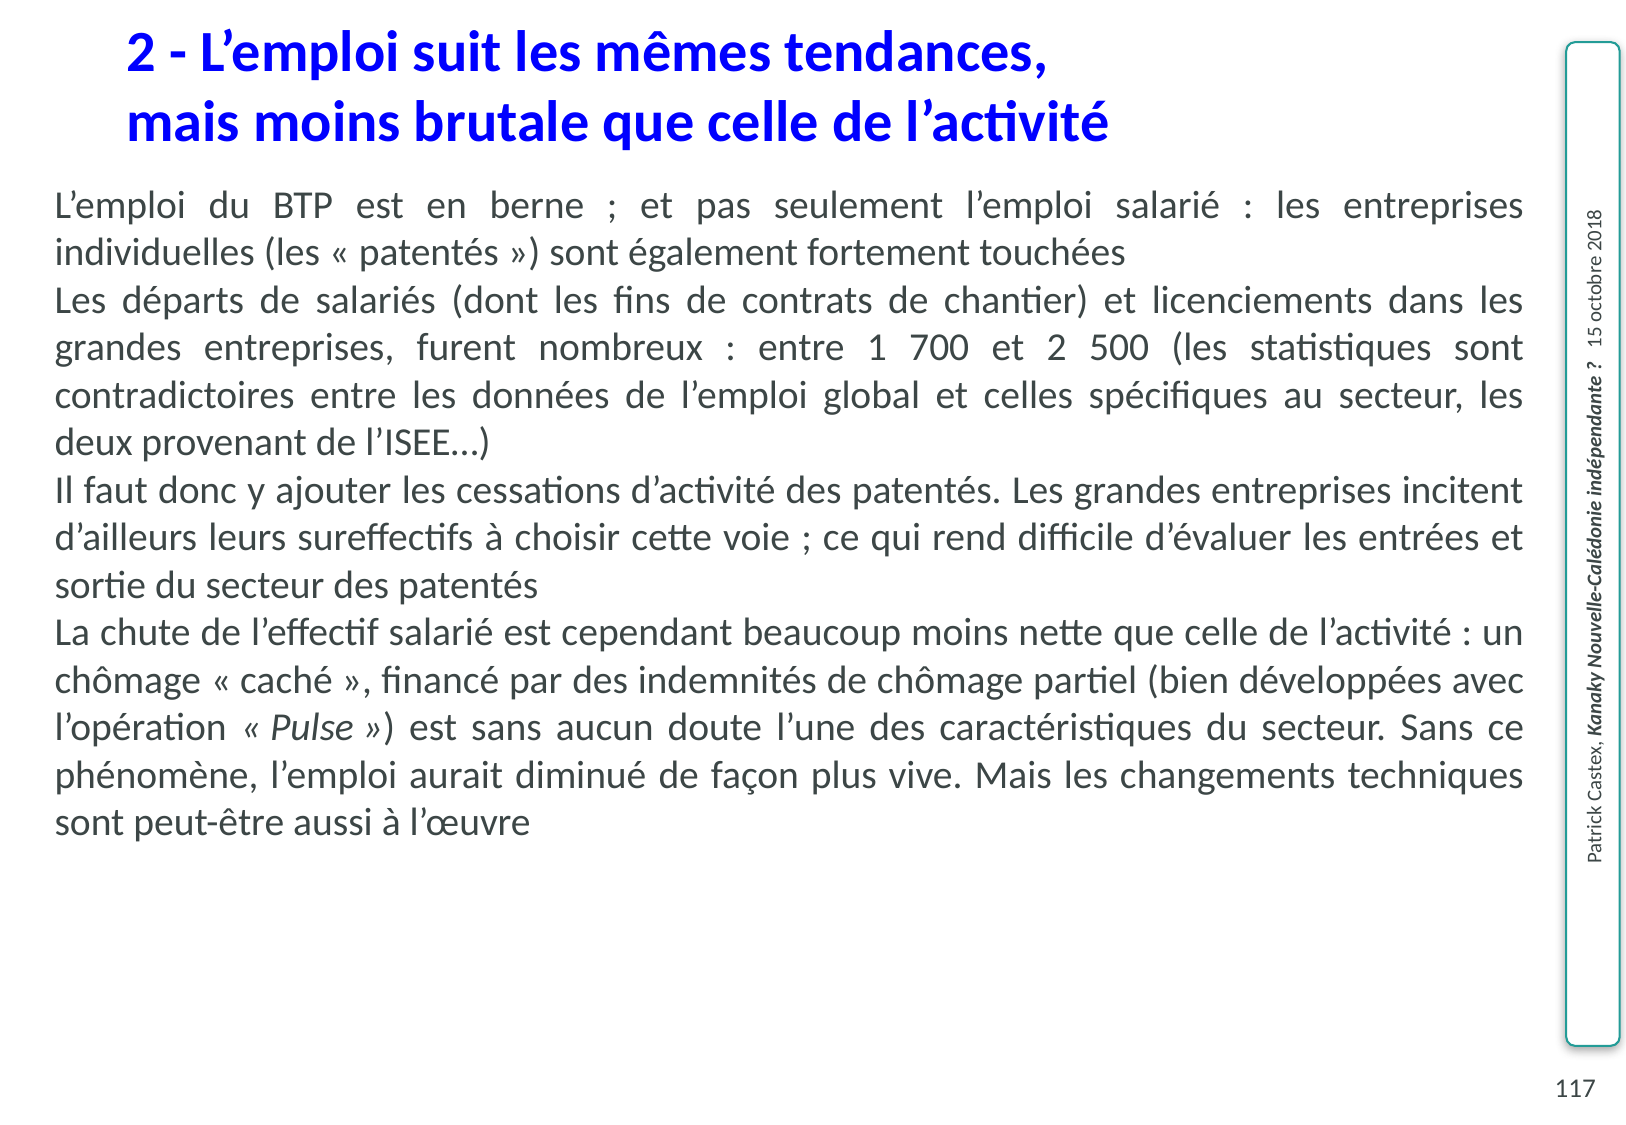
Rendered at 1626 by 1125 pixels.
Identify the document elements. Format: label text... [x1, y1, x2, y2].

list L’emploi du BTP est en berne ; et pas seulement l’emploi salarié : les entreprises individuelles (les « patentés ») sont également fortement touchées Les départs de salariés (dont les fins de contrats de chantier) et licenciements dans les grandes entreprises, furent nombreux : entre 1 700 et 2 500 (les statistiques sont contradictoires entre les données de l’emploi global et celles spécifiques au secteur, les deux provenant de l’ISEE…) Il faut donc y ajouter les cessations d’activité des patentés. Les grandes entreprises incitent d’ailleurs leurs sureffectifs à choisir cette voie ; ce qui rend difficile d’évaluer les entrées et sortie du secteur des patentés La chute de l’effectif salarié est cependant beaucoup moins nette que celle de l’activité : un chômage « caché », financé par des indemnités de chômage partiel (bien développées avec l’opération « Pulse ») est sans aucun doute l’une des caractéristiques du secteur. Sans ce phénomène, l’emploi aurait diminué de façon plus vive. Mais les changements techniques sont peut-être aussi à l’œuvre [39, 171, 1541, 1055]
title 2 - L’emploi suit les mêmes tendances, mais moins brutale que celle de l’activité [111, 5, 1447, 168]
